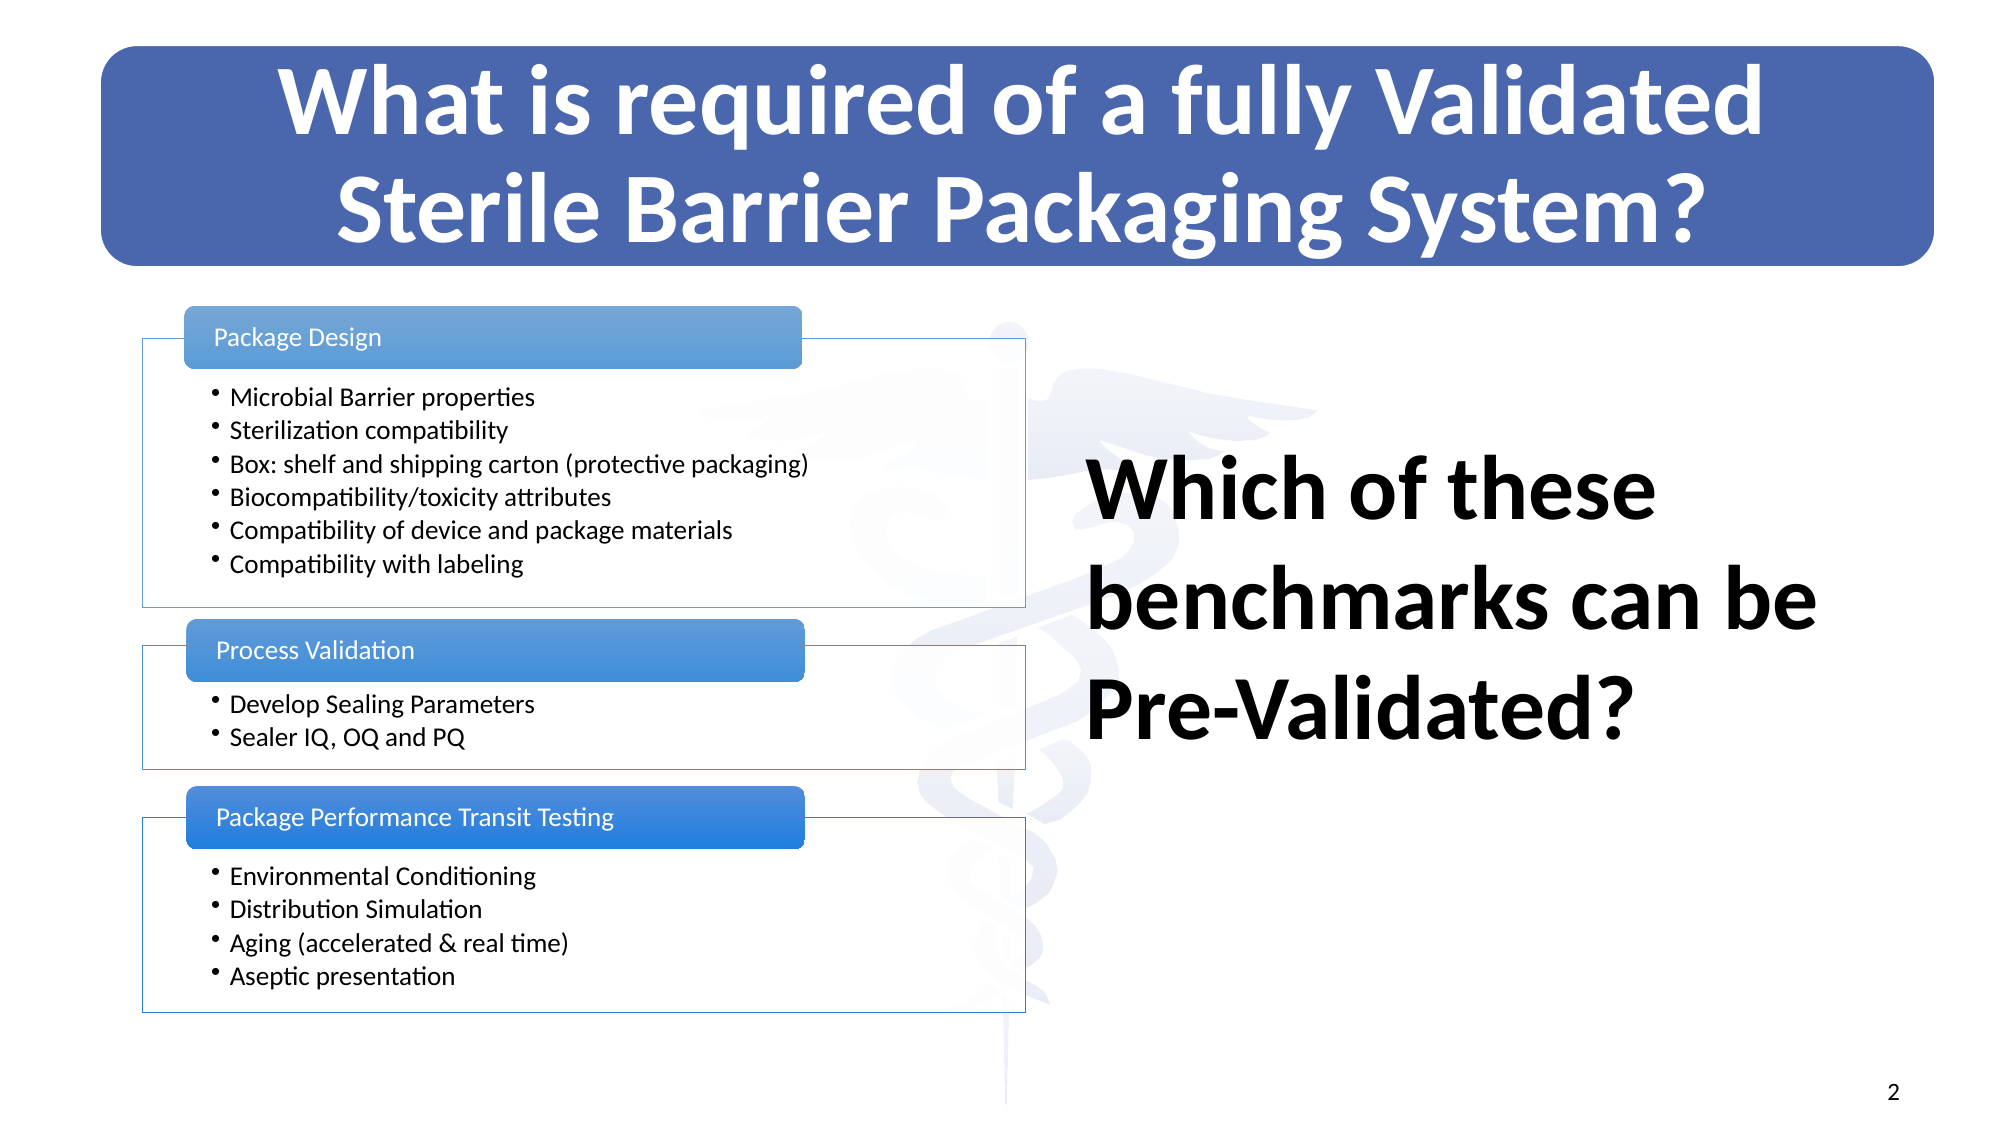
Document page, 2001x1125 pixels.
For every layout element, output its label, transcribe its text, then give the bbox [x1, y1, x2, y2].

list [142, 288, 1026, 1032]
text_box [99, 45, 1936, 268]
text_box Which of these benchmarks can be Pre-Validated? [1071, 375, 1973, 766]
slide_number 2 [1733, 1052, 1900, 1113]
